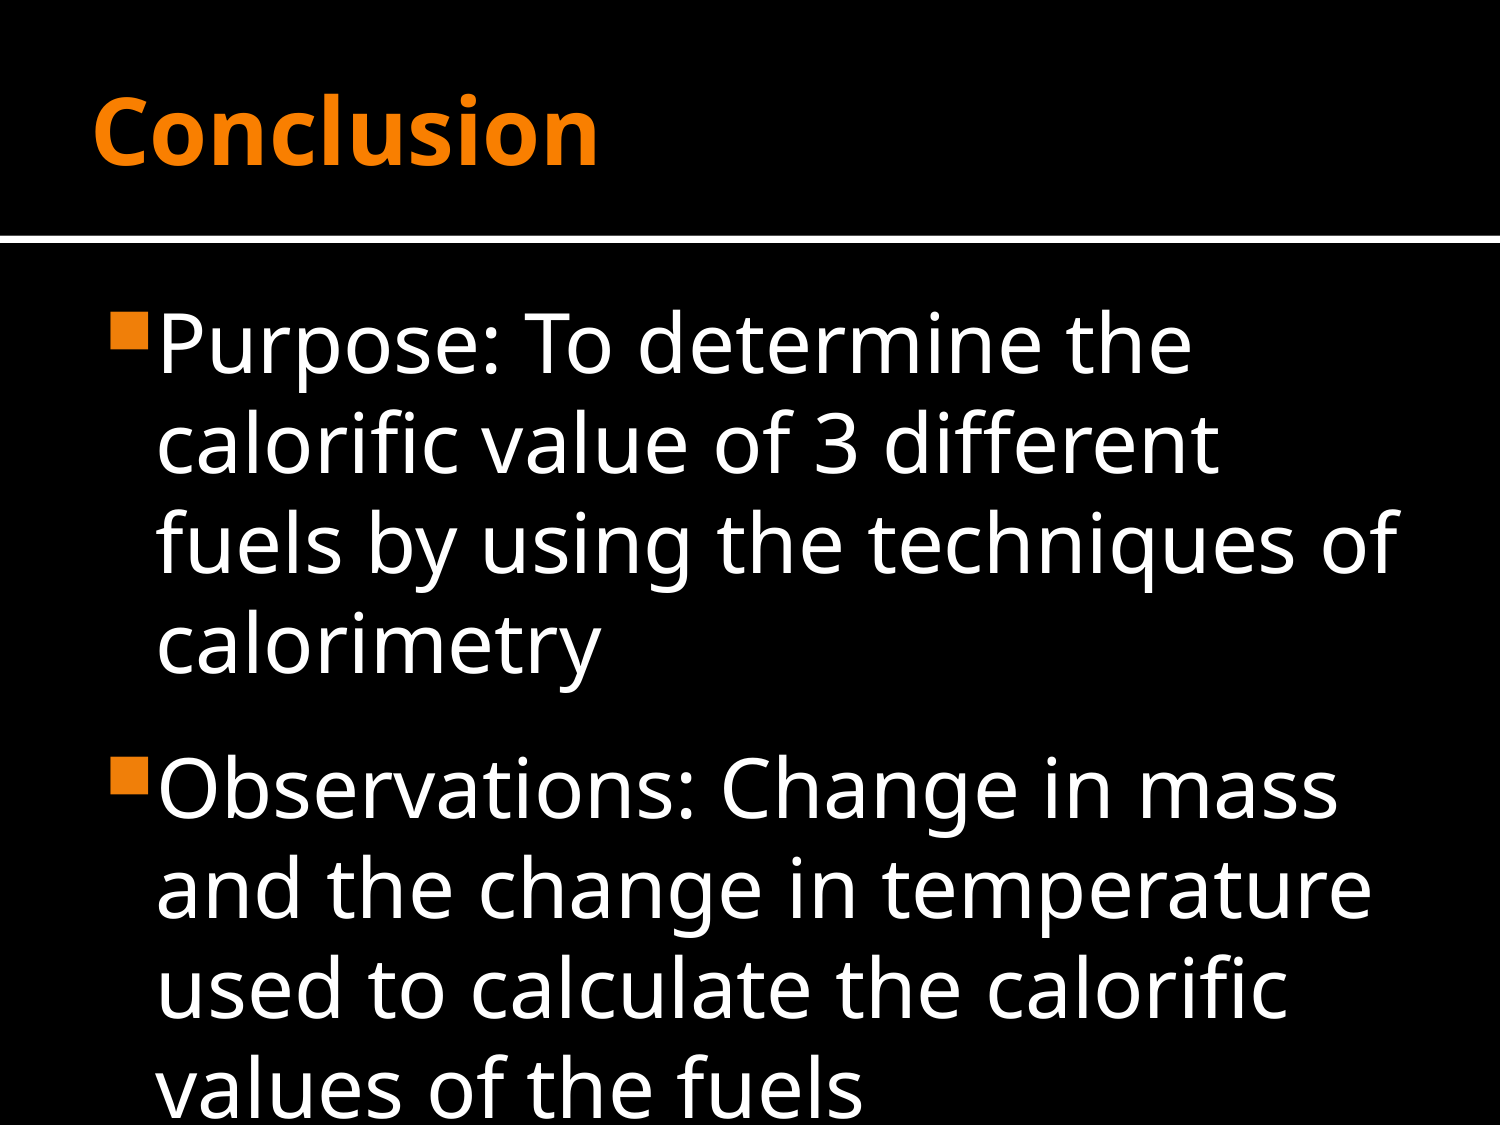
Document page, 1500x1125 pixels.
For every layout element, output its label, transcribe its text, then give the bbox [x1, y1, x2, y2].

title Conclusion [75, 25, 1425, 231]
list Purpose: To determine the calorific value of 3 different fuels by using the techniques of calorimetry Observations: Change in mass and the change in temperature used to calculate the calorific values of the fuels [74, 274, 1426, 1051]
